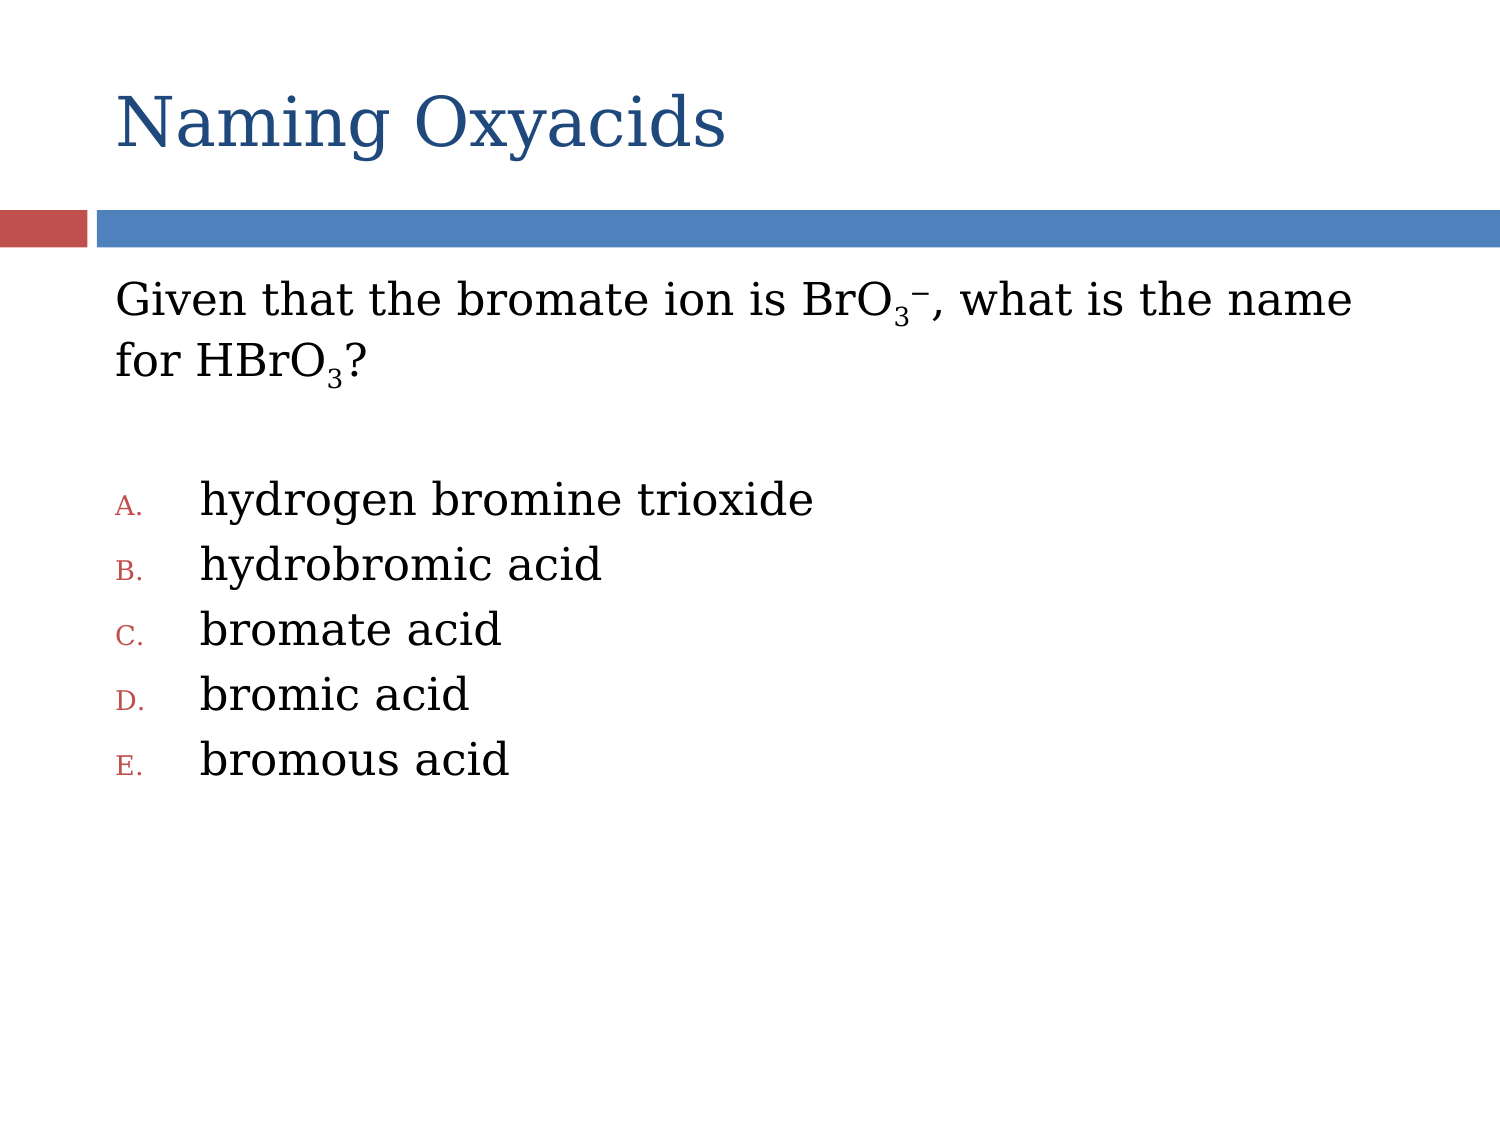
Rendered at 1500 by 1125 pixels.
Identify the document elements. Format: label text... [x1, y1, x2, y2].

list Given that the bromate ion is BrO3−, what is the name for HBrO3? hydrogen bromine trioxide hydrobromic acid bromate acid bromic acid bromous acid [100, 262, 1438, 1000]
title Naming Oxyacids [100, 37, 1438, 200]
